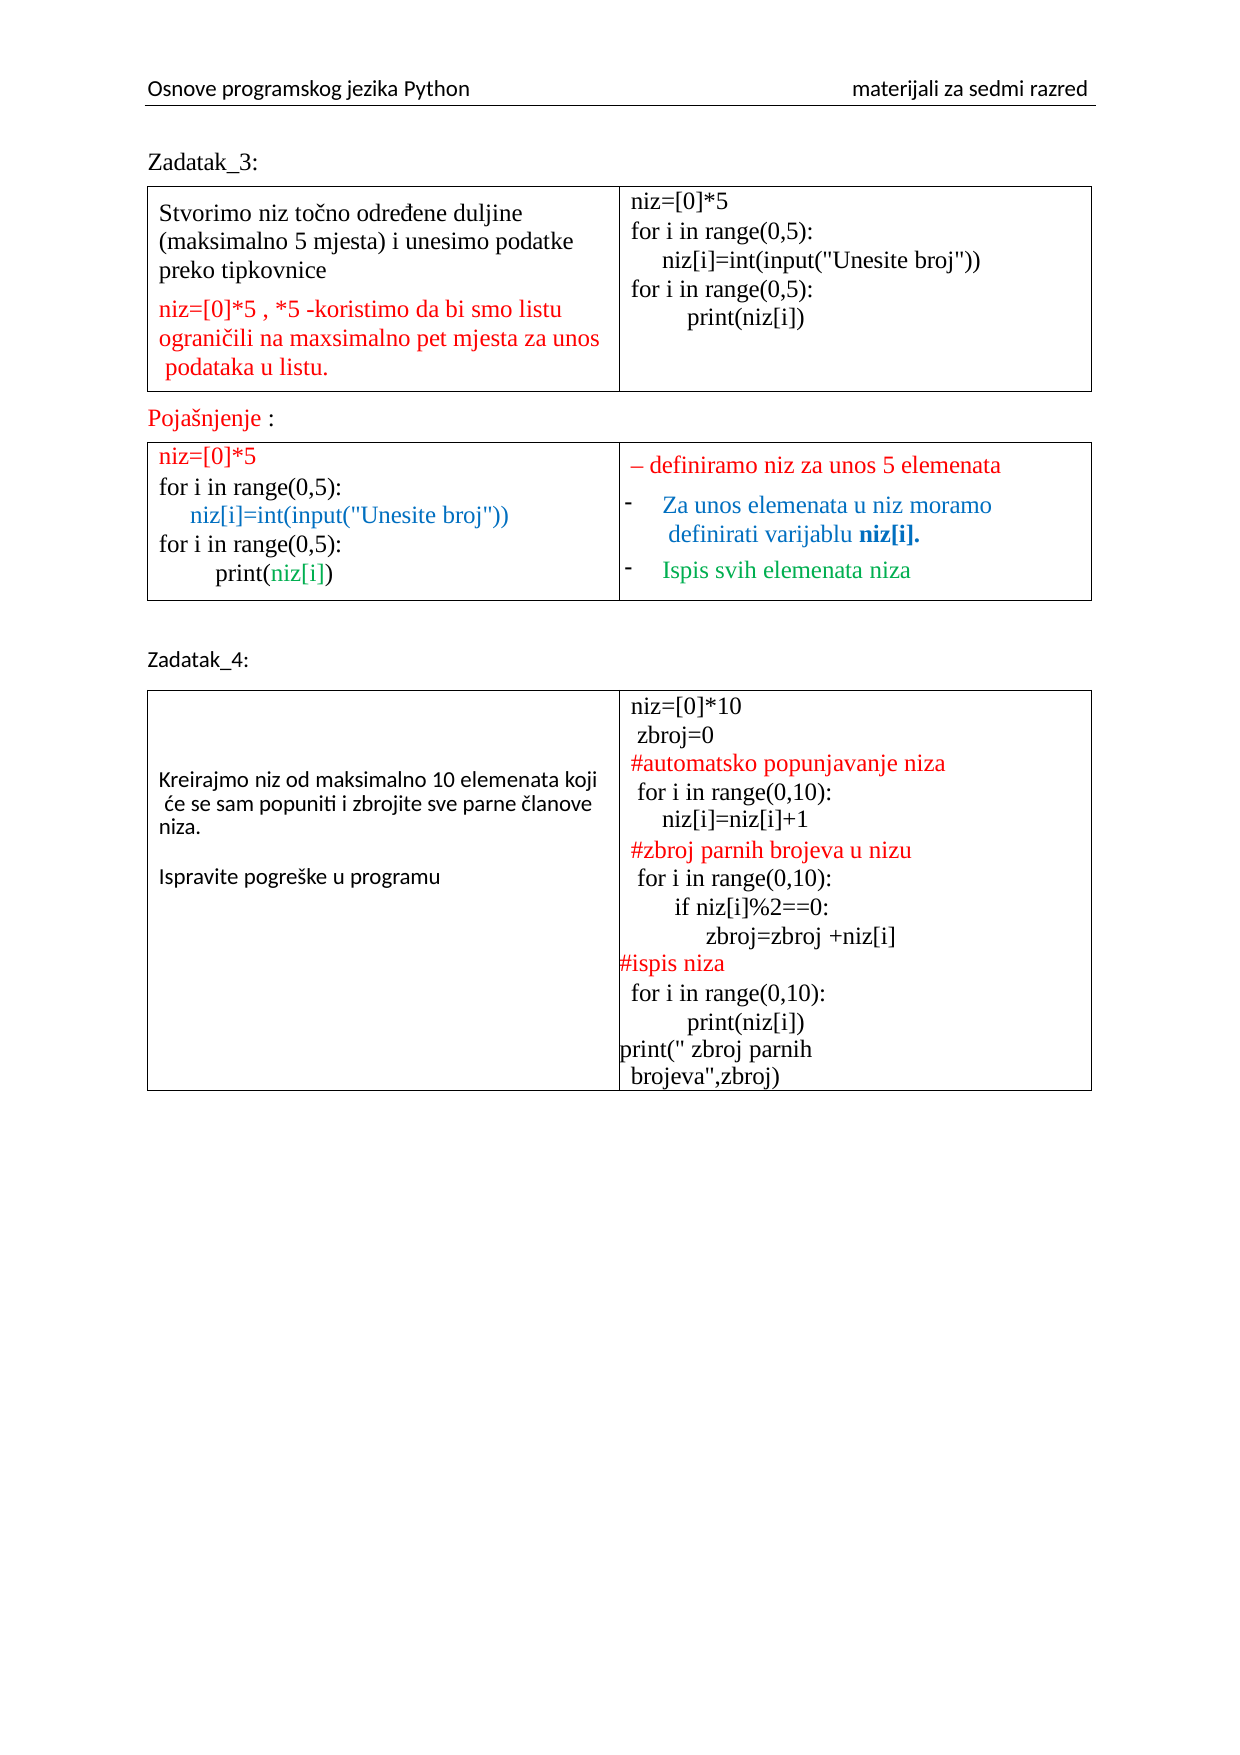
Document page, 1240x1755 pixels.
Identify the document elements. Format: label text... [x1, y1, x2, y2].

table_header niz=[0]*10 zbroj=0 #automatsko popunjavanje niza for i in range(0,10): niz[i]=niz[i]+1 #zbroj parnih brojeva u nizu for i in range(0,10): if niz[i]%2==0: zbroj=zbroj +niz[i] #ispis niza for i in range(0,10): print(niz[i]) print(" zbroj parnih brojeva",zbroj) [620, 691, 1091, 1090]
text_box Pojašnjenje : [145, 399, 278, 432]
text_box Zadatak_3: [145, 143, 262, 176]
table_header niz=[0]*5 for i in range(0,5): niz[i]=int(input("Unesite broj")) for i in range(0,5): print(niz[i]) [620, 187, 1091, 391]
text_box Osnove programskog jezika Python [145, 71, 477, 102]
text_box materijali za sedmi razred [850, 71, 1095, 102]
table_header – definiramo niz za unos 5 elemenata Za unos elemenata u niz moramo definirati varijablu niz[i]. Ispis svih elemenata niza [620, 443, 1091, 600]
table_header Stvorimo niz točno određene duljine (maksimalno 5 mjesta) i unesimo podatke preko tipkovnice niz=[0]*5 , *5 -koristimo da bi smo listu ograničili na maxsimalno pet mjesta za unos podataka u listu. [148, 187, 619, 391]
text_box Zadatak_4: [145, 642, 253, 672]
table_header niz=[0]*5 for i in range(0,5): niz[i]=int(input("Unesite broj")) for i in range(0,5): print(niz[i]) [148, 443, 619, 600]
table_header Kreirajmo niz od maksimalno 10 elemenata koji će se sam popuniti i zbrojite sve parne članove niza. Ispravite pogreške u programu [148, 691, 619, 1090]
